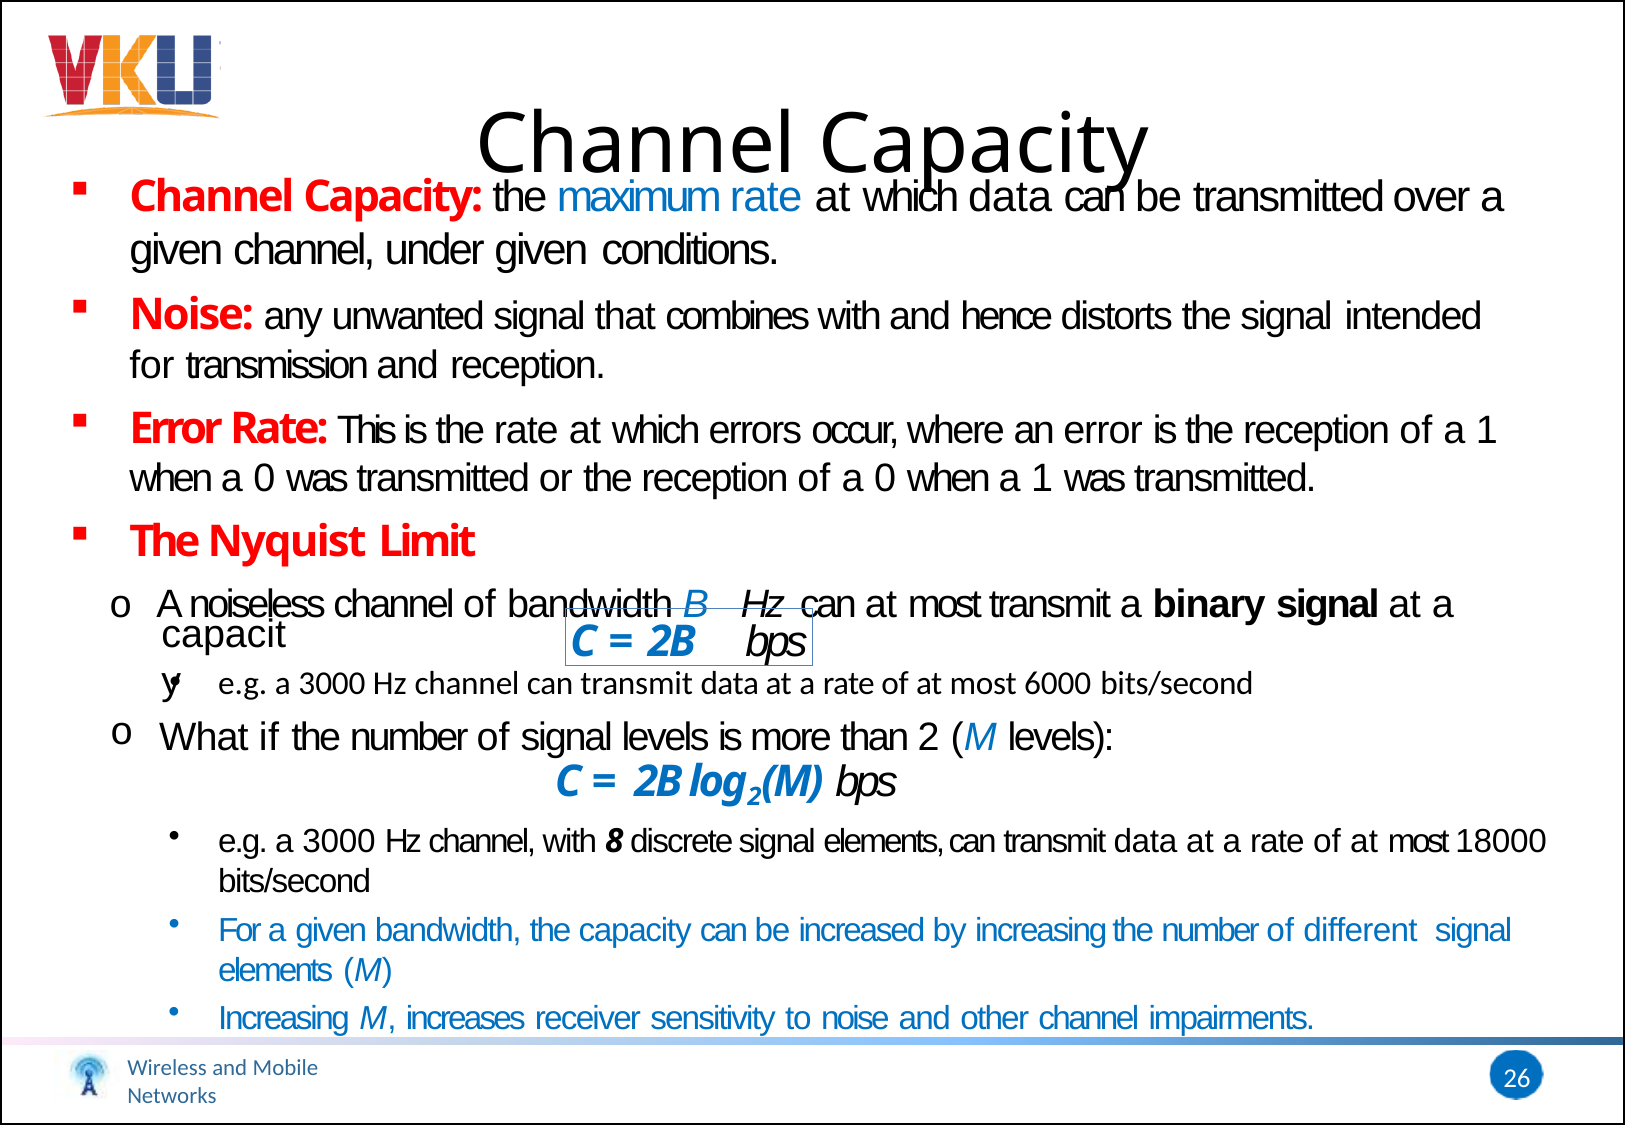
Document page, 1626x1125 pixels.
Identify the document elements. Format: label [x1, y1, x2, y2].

text_box [0, 0, 1625, 1125]
